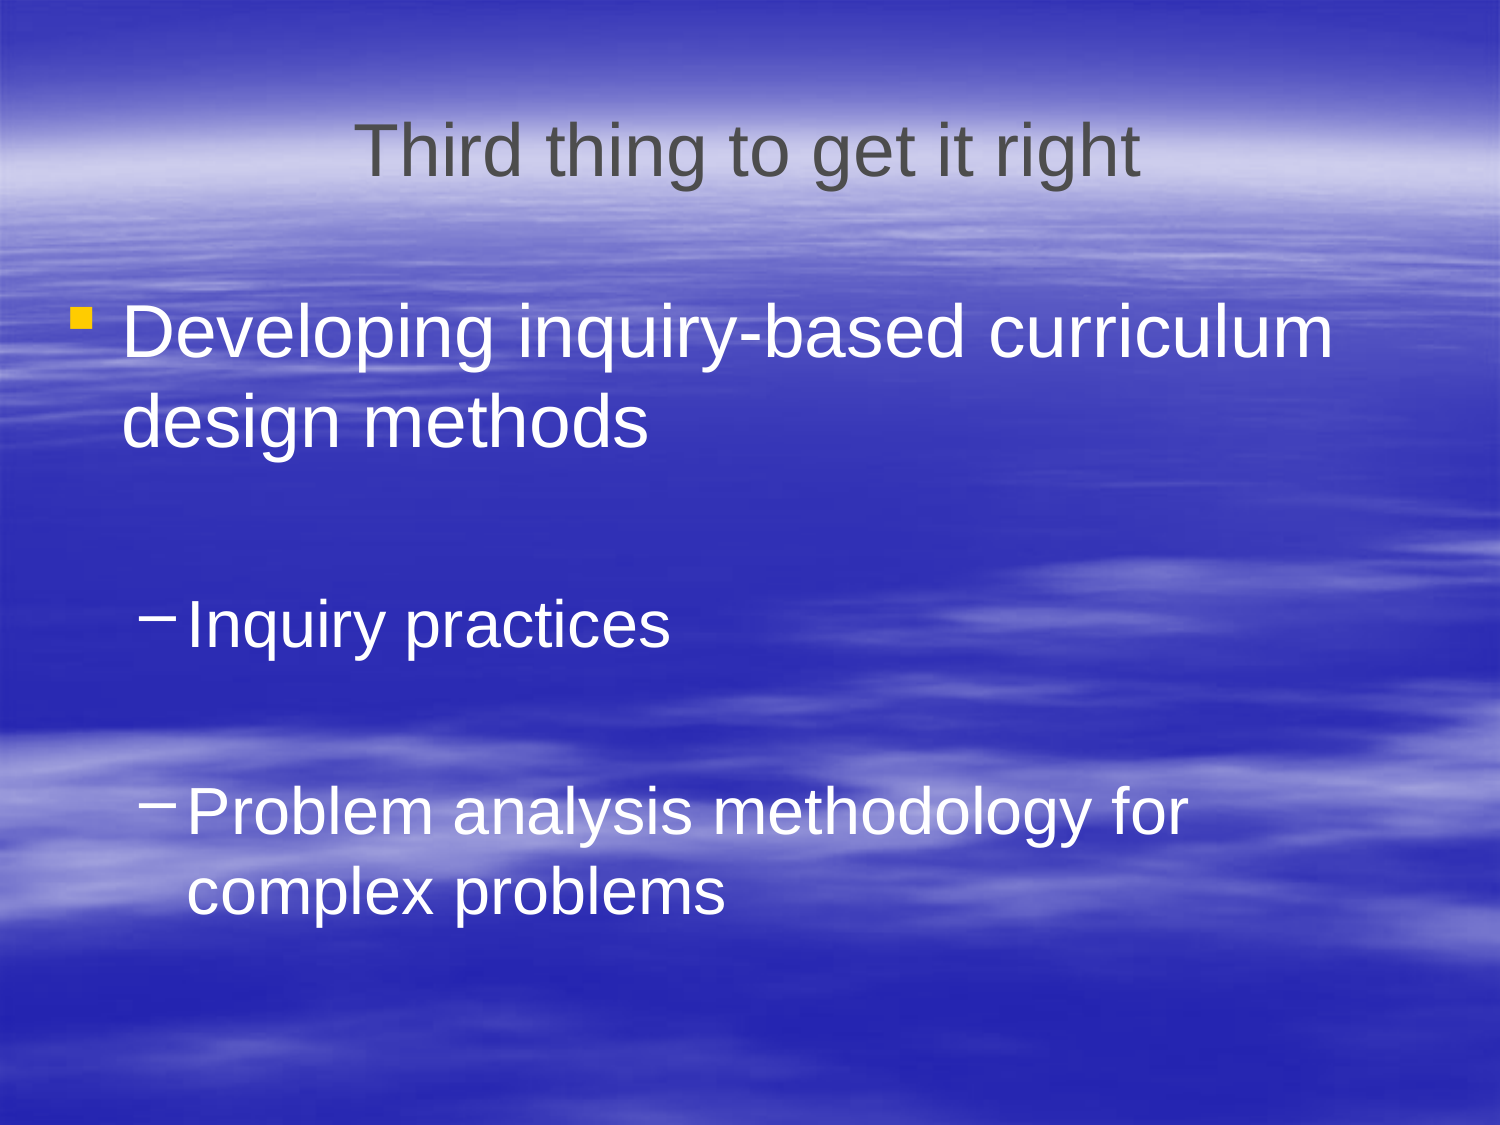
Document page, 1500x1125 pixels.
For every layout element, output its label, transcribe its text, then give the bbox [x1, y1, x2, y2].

title Third thing to get it right [49, 37, 1446, 256]
list Developing inquiry-based curriculum design methods Inquiry practices Problem analysis methodology for complex problems [49, 274, 1451, 1095]
